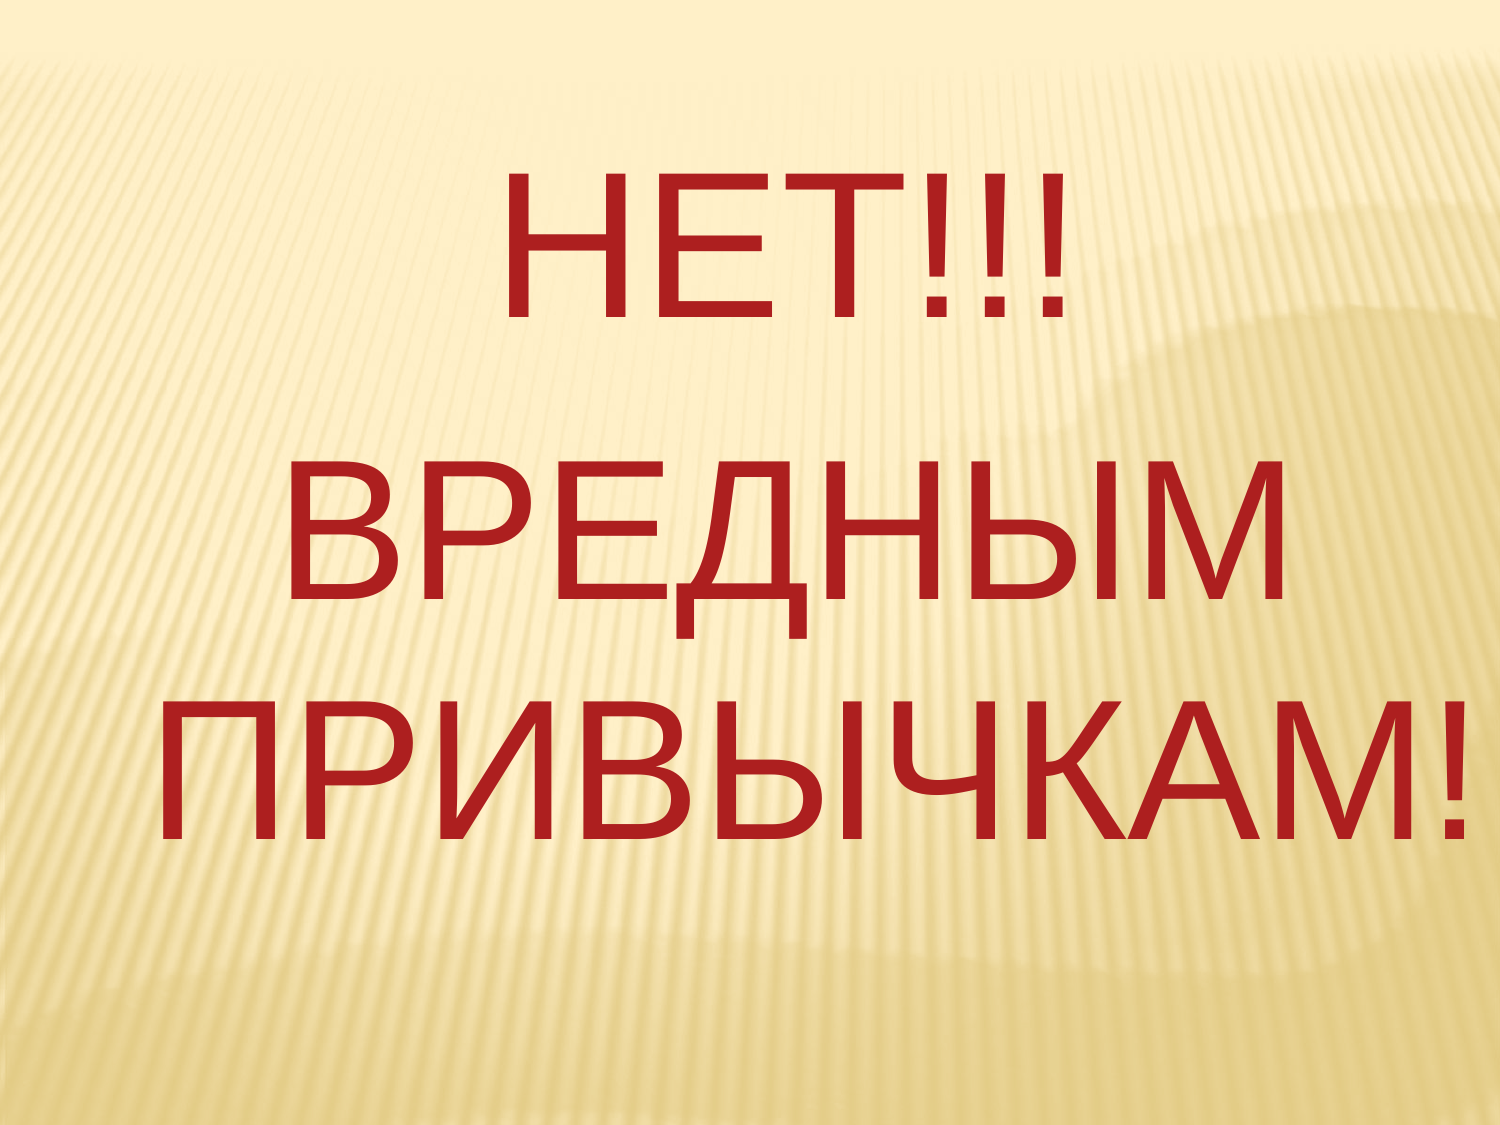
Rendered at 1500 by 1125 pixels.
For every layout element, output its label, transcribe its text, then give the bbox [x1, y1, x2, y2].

list НЕТ!!! ВРЕДНЫМ ПРИВЫЧКАМ! [74, 101, 1500, 845]
